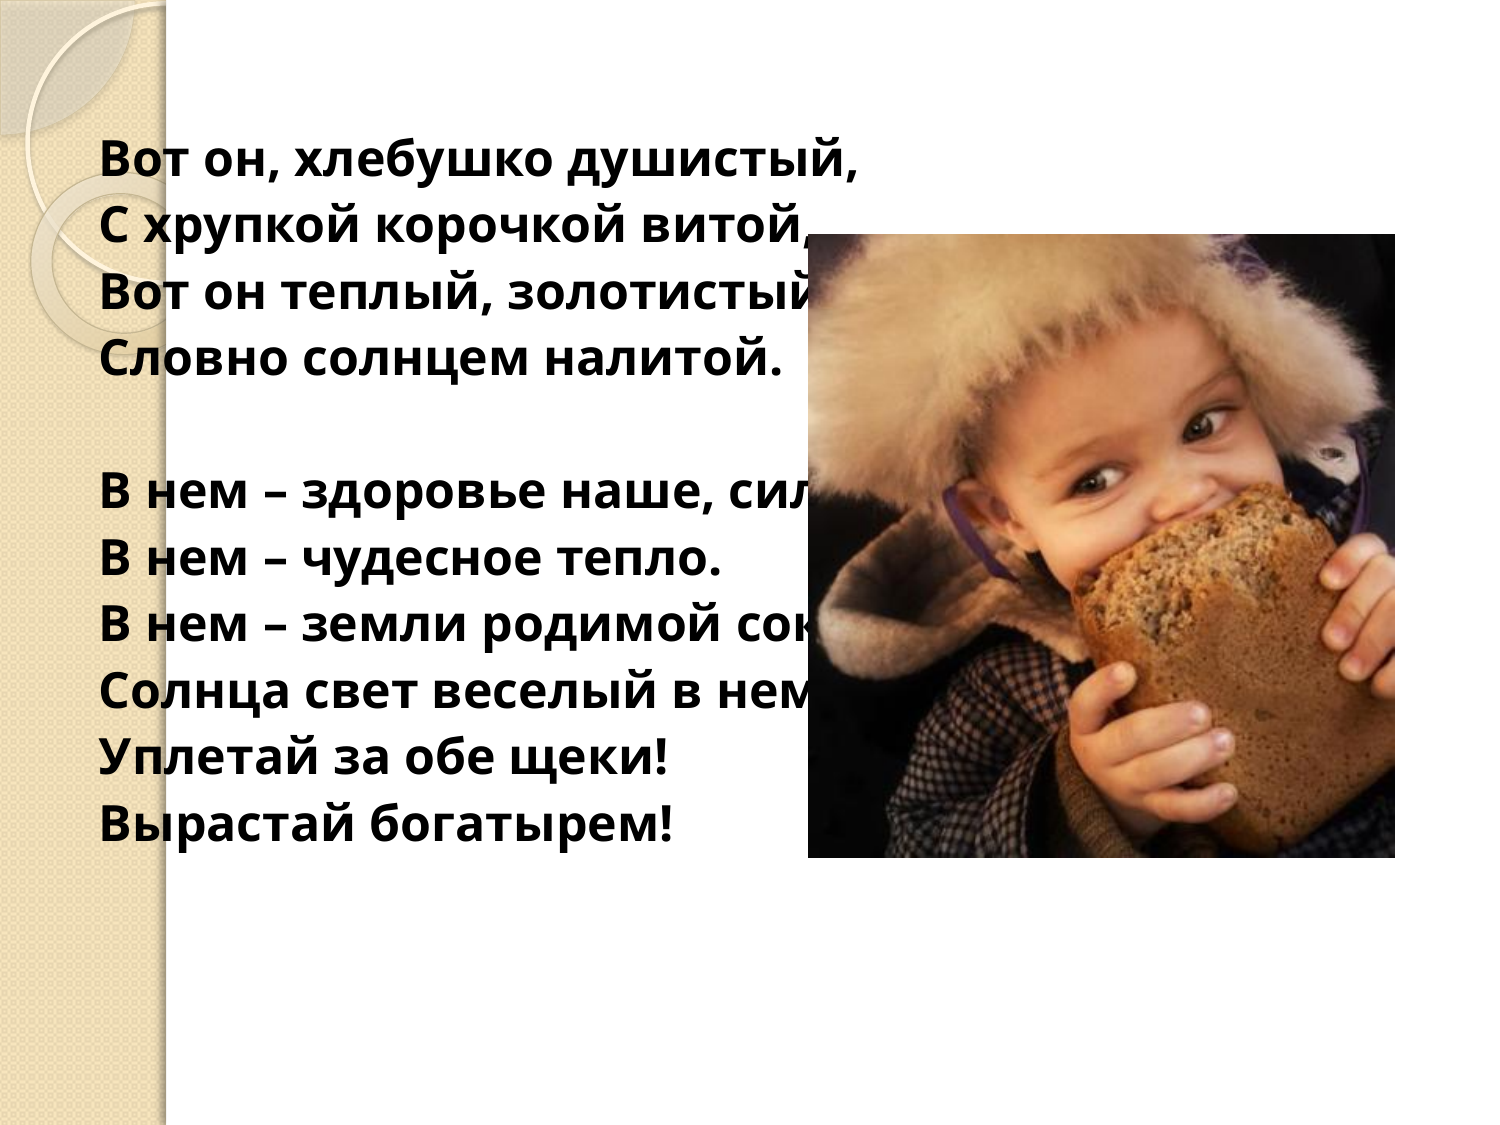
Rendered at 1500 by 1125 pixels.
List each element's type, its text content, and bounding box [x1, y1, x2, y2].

picture [808, 234, 1395, 858]
list Вот он, хлебушко душистый, С хрупкой корочкой витой, Вот он теплый, золотистый Словно солнцем налитой. В нем – здоровье наше, сила, В нем – чудесное тепло. В нем – земли родимой соки Солнца свет веселый в нем. Уплетай за обе щеки! Вырастай богатырем! [70, 125, 1351, 869]
